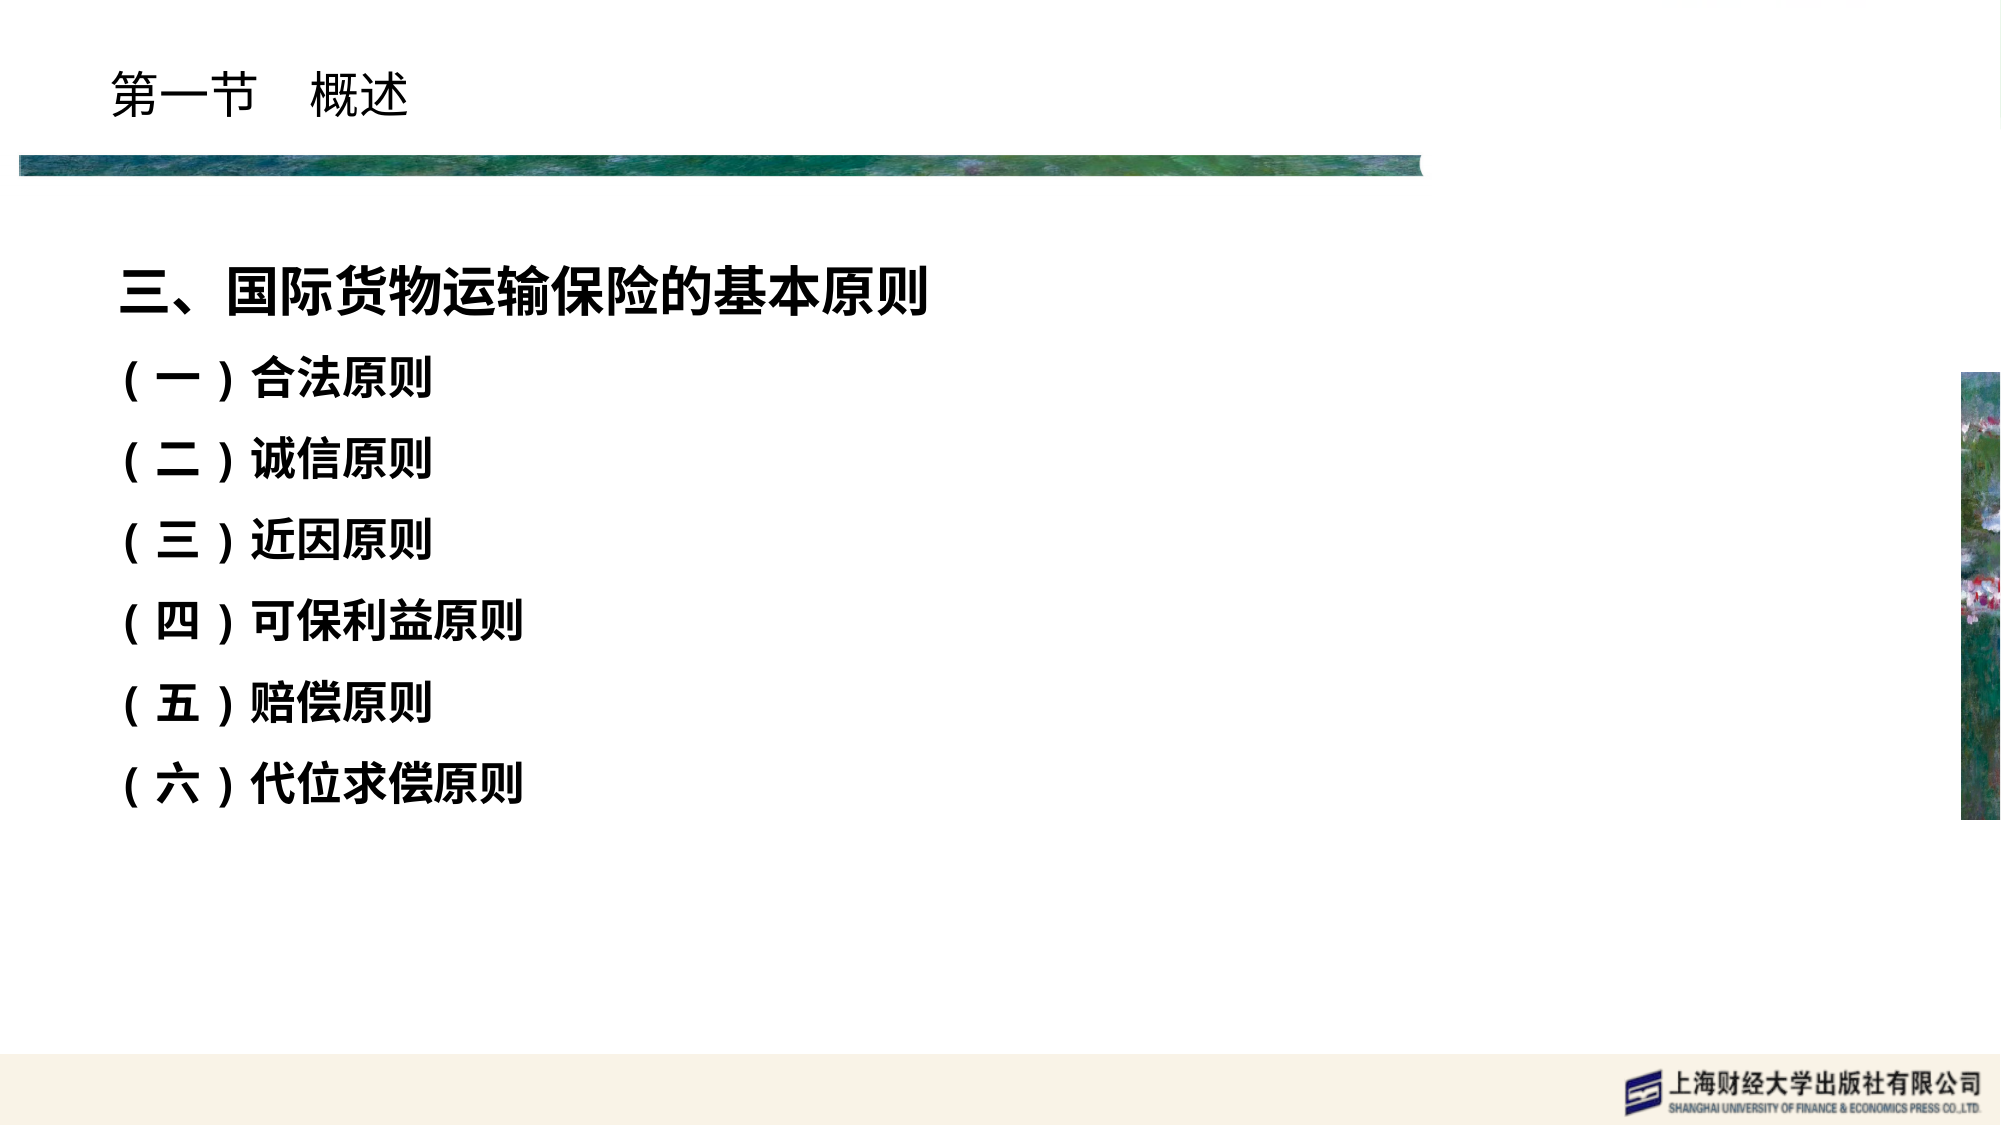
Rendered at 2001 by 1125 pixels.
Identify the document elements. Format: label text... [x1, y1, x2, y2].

title 第一节 概述 [94, 42, 1451, 146]
list 三、国际货物运输保险的基本原则 (一)合法原则 (二)诚信原则 (三)近因原则 (四)可保利益原则 (五)赔偿原则 (六)代位求偿原则 [102, 233, 1898, 1032]
picture [0, 0, 2001, 1125]
